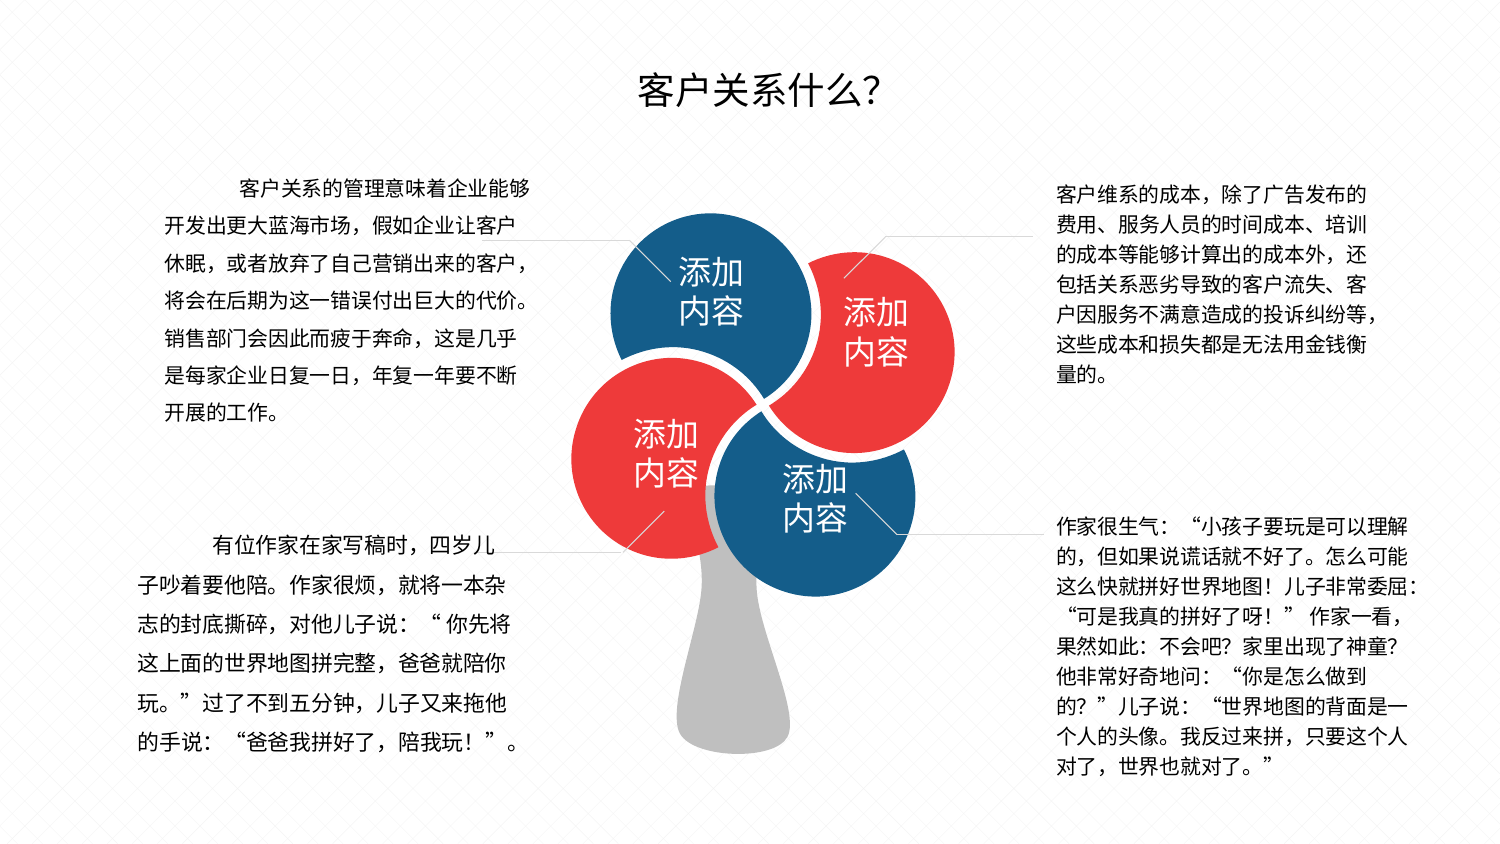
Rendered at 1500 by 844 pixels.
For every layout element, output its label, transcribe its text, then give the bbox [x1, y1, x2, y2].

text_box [554, 553, 972, 754]
text_box 客户关系的管理意味着企业能够开发出更大蓝海市场，假如企业让客户休眠，或者放弃了自己营销出来的客户，将会在后期为这一错误付出巨大的代价。销售部门会因此而疲于奔命，这是几乎是每家企业日复一日，年复一年要不断开展的工作。 [164, 162, 532, 278]
text_box 作家很生气：“小孩子要玩是可以理解的，但如果说谎话就不好了。怎么可能这么快就拼好世界地图！儿子非常委屈：“可是我真的拼好了呀！” 作家一看，果然如此：不会吧？家里出现了神童？他非常好奇地问：“你是怎么做到的？”儿子说：“世界地图的背面是一个人的头像。我反过来拼，只要这个人对了，世界也就对了。” [1056, 508, 1413, 633]
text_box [554, 196, 972, 236]
text_box 客户维系的成本，除了广告发布的费用、服务人员的时间成本、培训的成本等能够计算出的成本外，还包括关系恶劣导致的客户流失、客户因服务不满意造成的投诉纠纷等，这些成本和损失都是无法用金钱衡量的。 [1056, 176, 1388, 292]
text_box 有位作家在家写稿时，四岁儿子吵着要他陪。作家很烦，就将一本杂志的封底撕碎，对他儿子说：“ 你先将这上面的世界地图拼完整，爸爸就陪你玩。”过了不到五分钟，儿子又来拖他的手说：“爸爸我拼好了，陪我玩！”。 [137, 518, 513, 634]
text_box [474, 236, 1045, 553]
